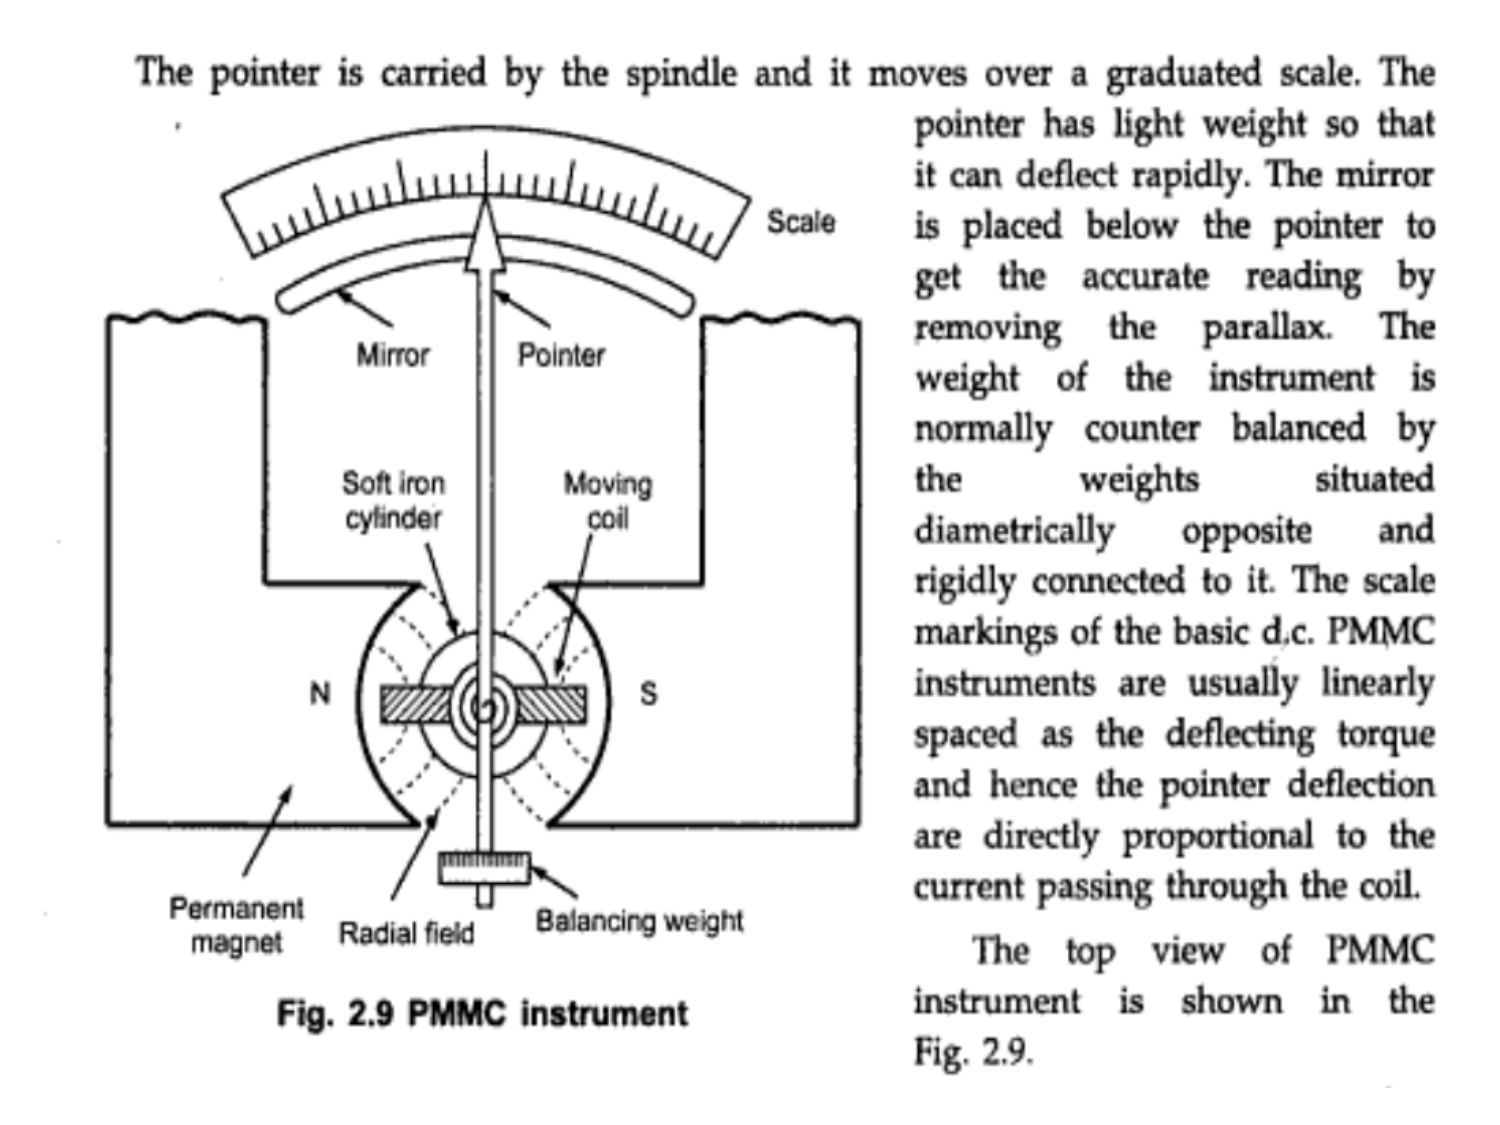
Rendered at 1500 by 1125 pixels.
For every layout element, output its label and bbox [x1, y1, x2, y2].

list [37, 49, 1463, 1088]
